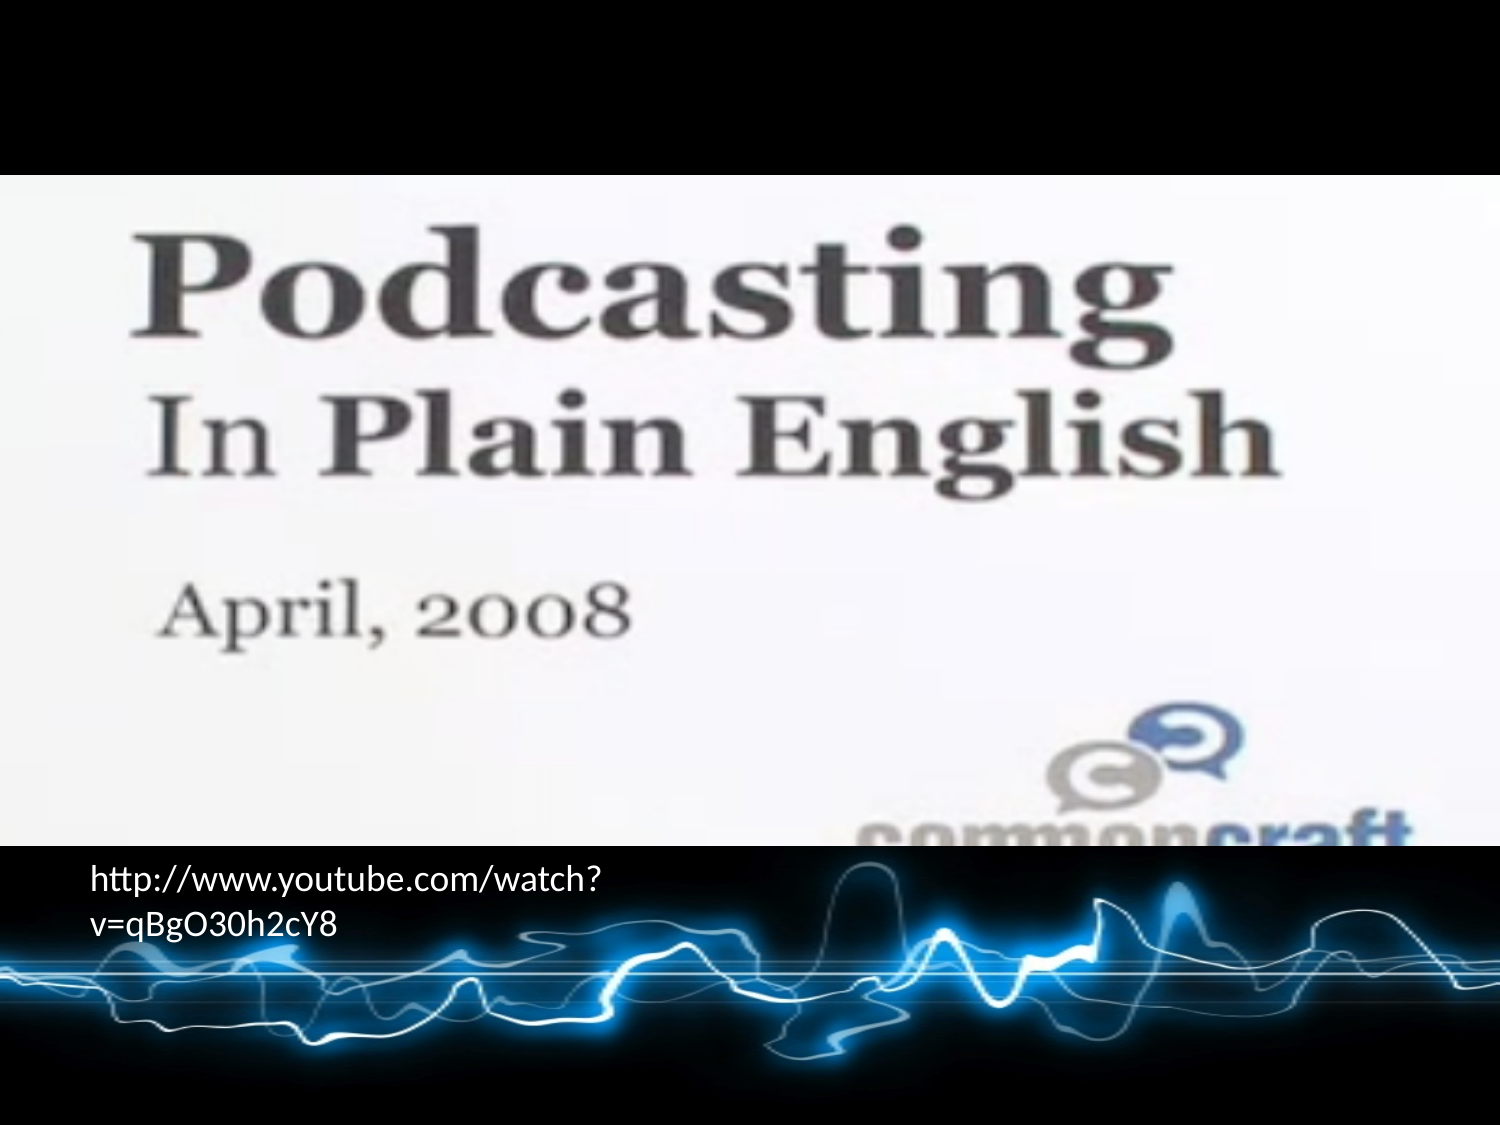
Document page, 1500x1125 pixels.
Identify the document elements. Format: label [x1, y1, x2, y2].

list [0, 175, 1500, 846]
picture [0, 846, 1500, 1125]
